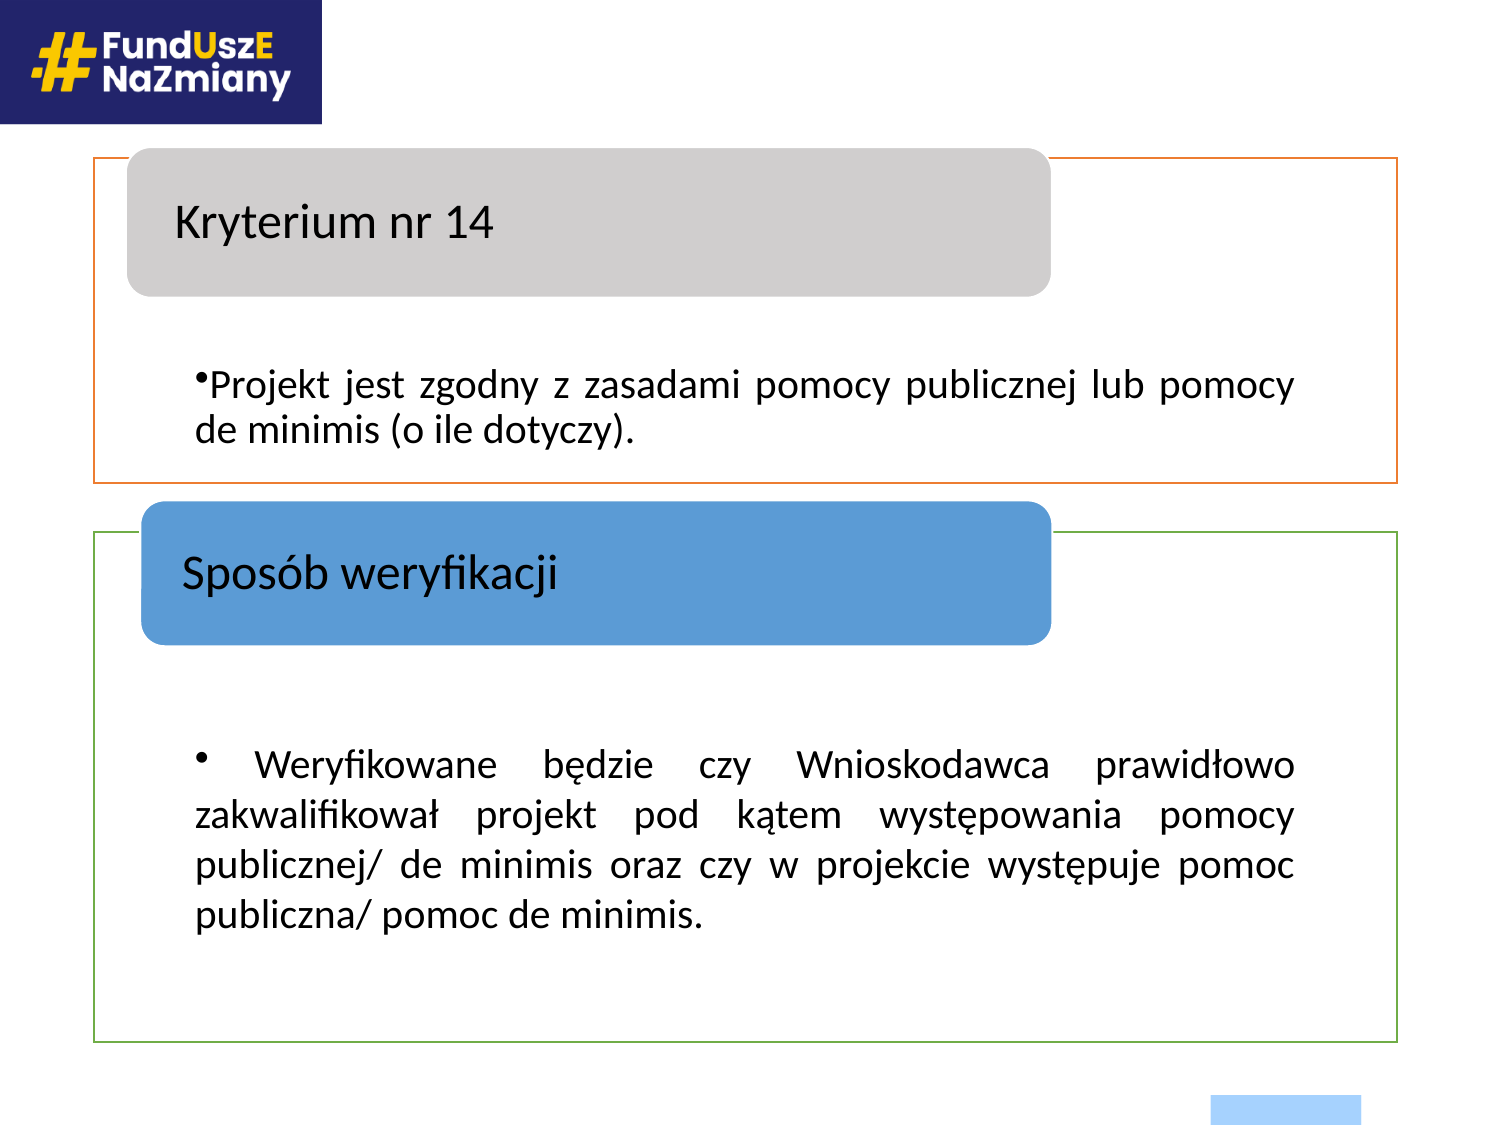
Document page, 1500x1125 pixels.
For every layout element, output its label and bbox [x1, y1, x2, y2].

list [93, 147, 1397, 1048]
picture [0, 0, 1500, 1125]
